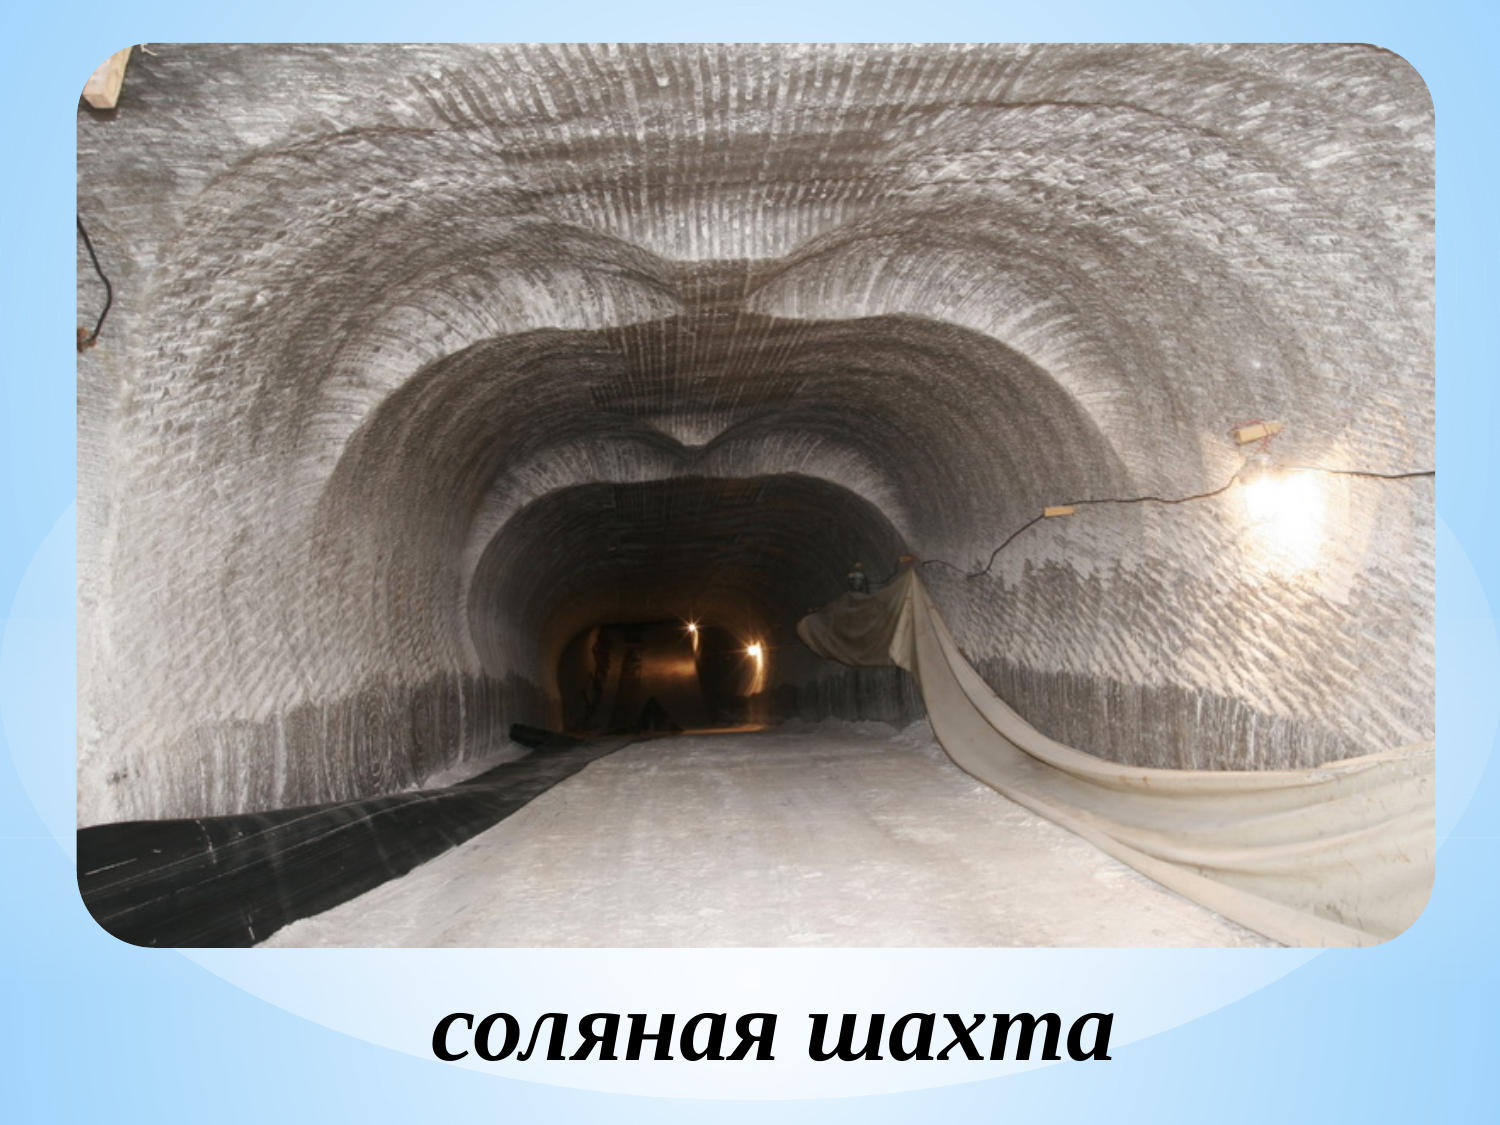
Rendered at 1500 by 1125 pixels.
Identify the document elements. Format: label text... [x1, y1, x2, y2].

picture [76, 42, 1436, 948]
text_box соляная шахта [360, 956, 1188, 1088]
